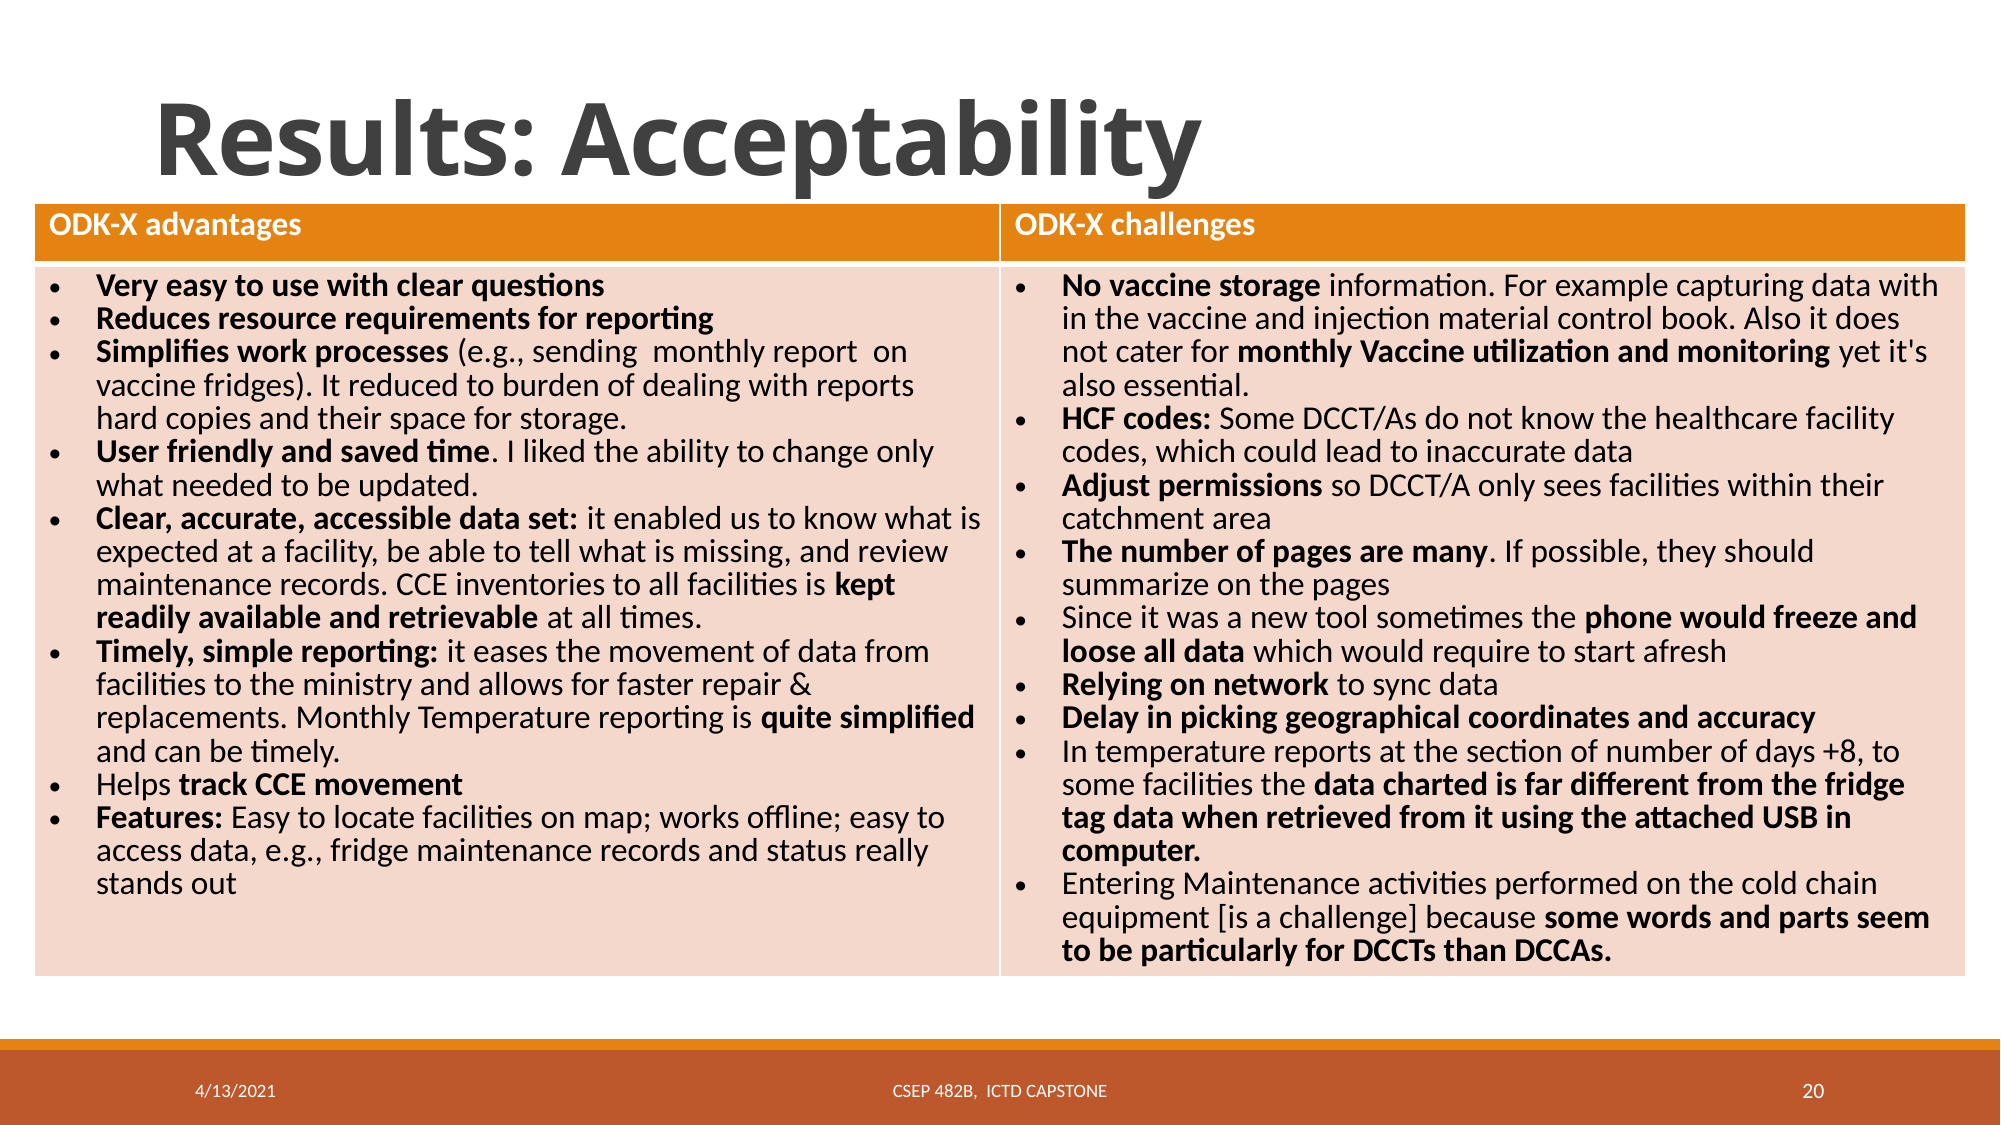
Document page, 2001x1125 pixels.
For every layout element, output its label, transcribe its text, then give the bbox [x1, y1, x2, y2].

table_header ODK-X challenges [1001, 204, 1965, 261]
table_cell Very easy to use with clear questions Reduces resource requirements for reporting Simplifies work processes (e.g., sending monthly report on vaccine fridges). It reduced to burden of dealing with reports hard copies and their space for storage. User friendly and saved time. I liked the ability to change only what needed to be updated. Clear, accurate, accessible data set: it enabled us to know what is expected at a facility, be able to tell what is missing, and review maintenance records. CCE inventories to all facilities is kept readily available and retrievable at all times. Timely, simple reporting: it eases the movement of data from facilities to the ministry and allows for faster repair & replacements. Monthly Temperature reporting is quite simplified and can be timely. Helps track CCE movement Features: Easy to locate facilities on map; works offline; easy to access data, e.g., fridge maintenance records and status really stands out [35, 267, 999, 976]
footer CSEP 482B, ICTD Capstone [604, 1059, 1396, 1120]
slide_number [180, 1059, 586, 1120]
table_header ODK-X advantages [35, 204, 999, 261]
slide_number 20 [1624, 1059, 1840, 1120]
table_cell No vaccine storage information. For example capturing data with in the vaccine and injection material control book. Also it does not cater for monthly Vaccine utilization and monitoring yet it's also essential. HCF codes: Some DCCT/As do not know the healthcare facility codes, which could lead to inaccurate data Adjust permissions so DCCT/A only sees facilities within their catchment area The number of pages are many. If possible, they should summarize on the pages Since it was a new tool sometimes the phone would freeze and loose all data which would require to start afresh Relying on network to sync data Delay in picking geographical coordinates and accuracy In temperature reports at the section of number of days +8, to some facilities the data charted is far different from the fridge tag data when retrieved from it using the attached USB in computer. Entering Maintenance activities performed on the cold chain equipment [is a challenge] because some words and parts seem to be particularly for DCCTs than DCCAs. [1001, 267, 1965, 976]
title Results: Acceptability [137, 59, 1863, 202]
